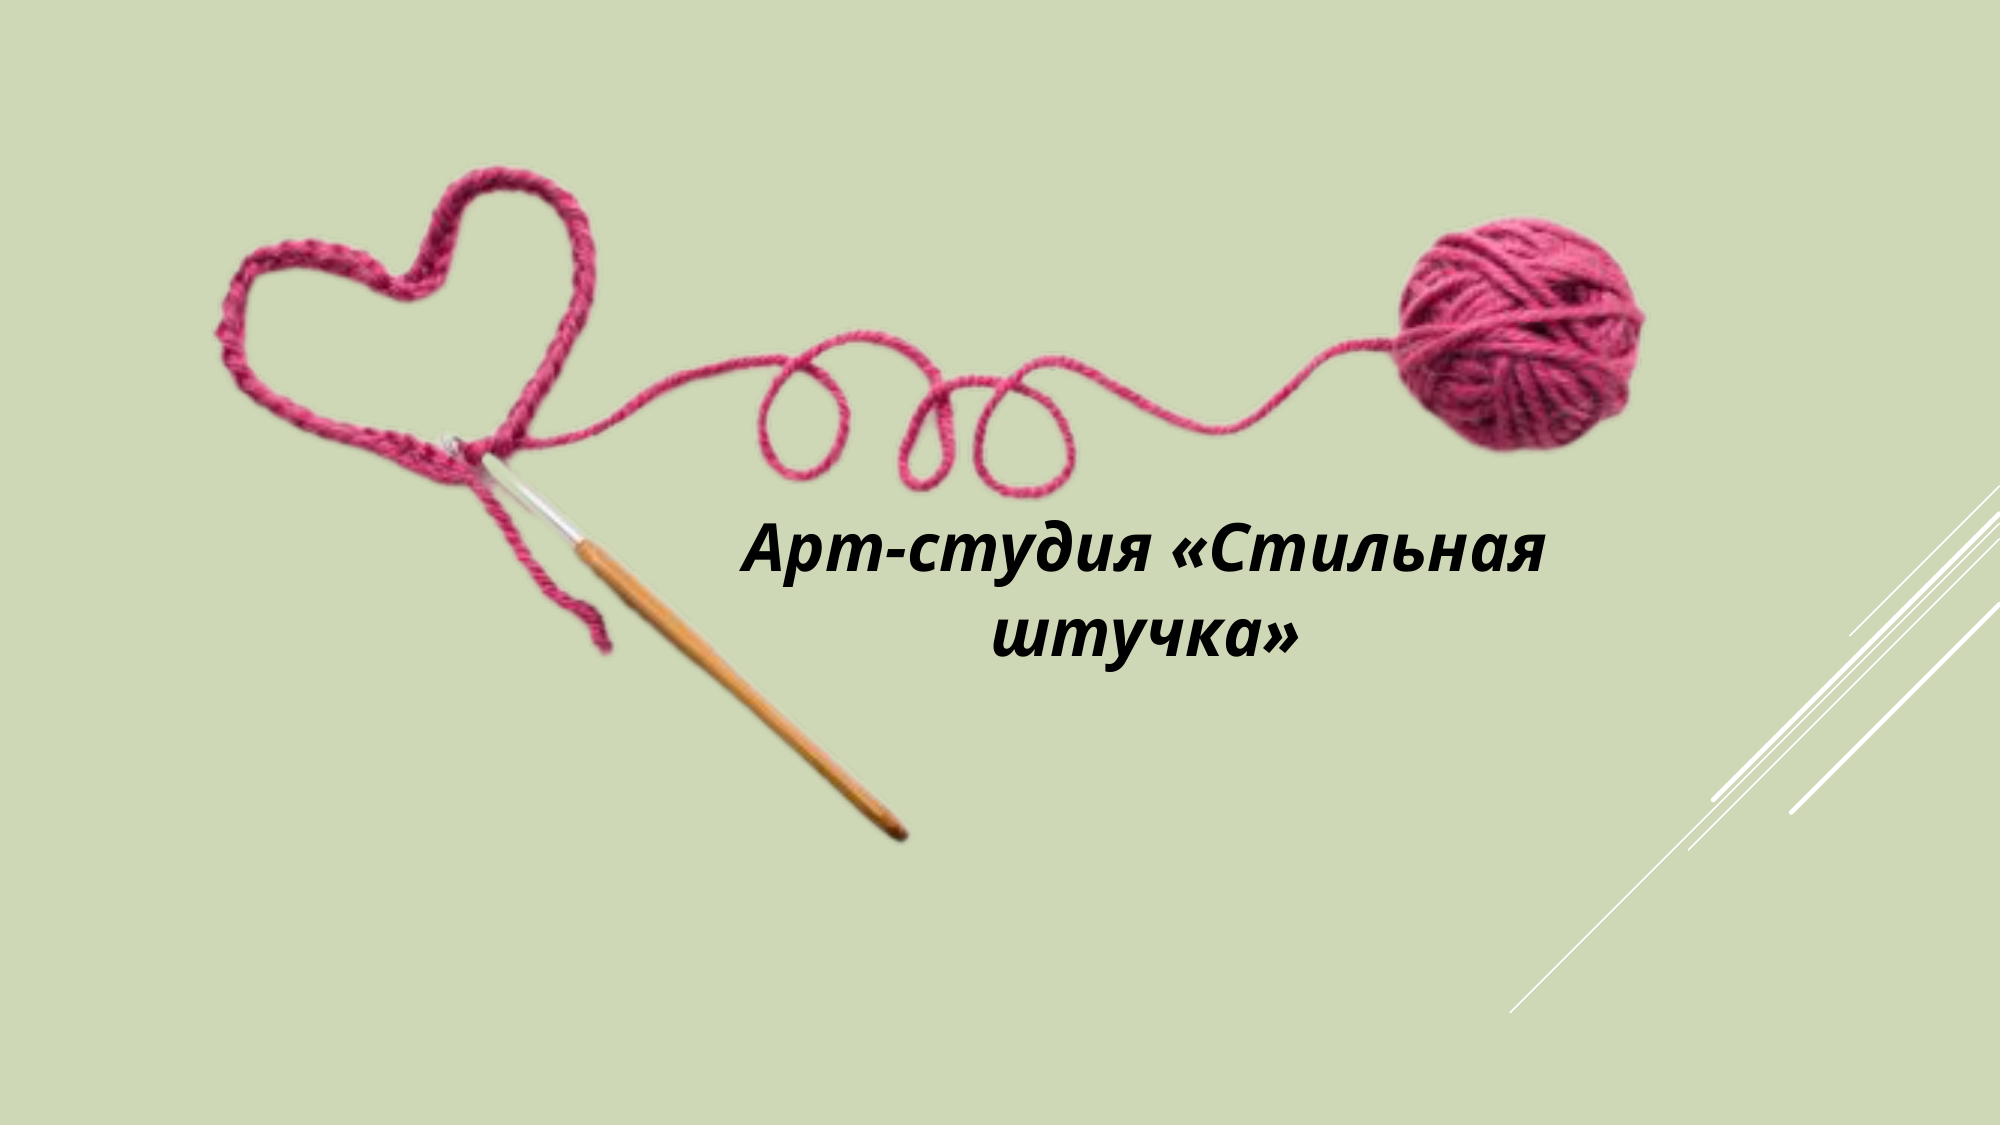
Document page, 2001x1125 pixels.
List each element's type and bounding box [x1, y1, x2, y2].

picture [168, 143, 1711, 861]
